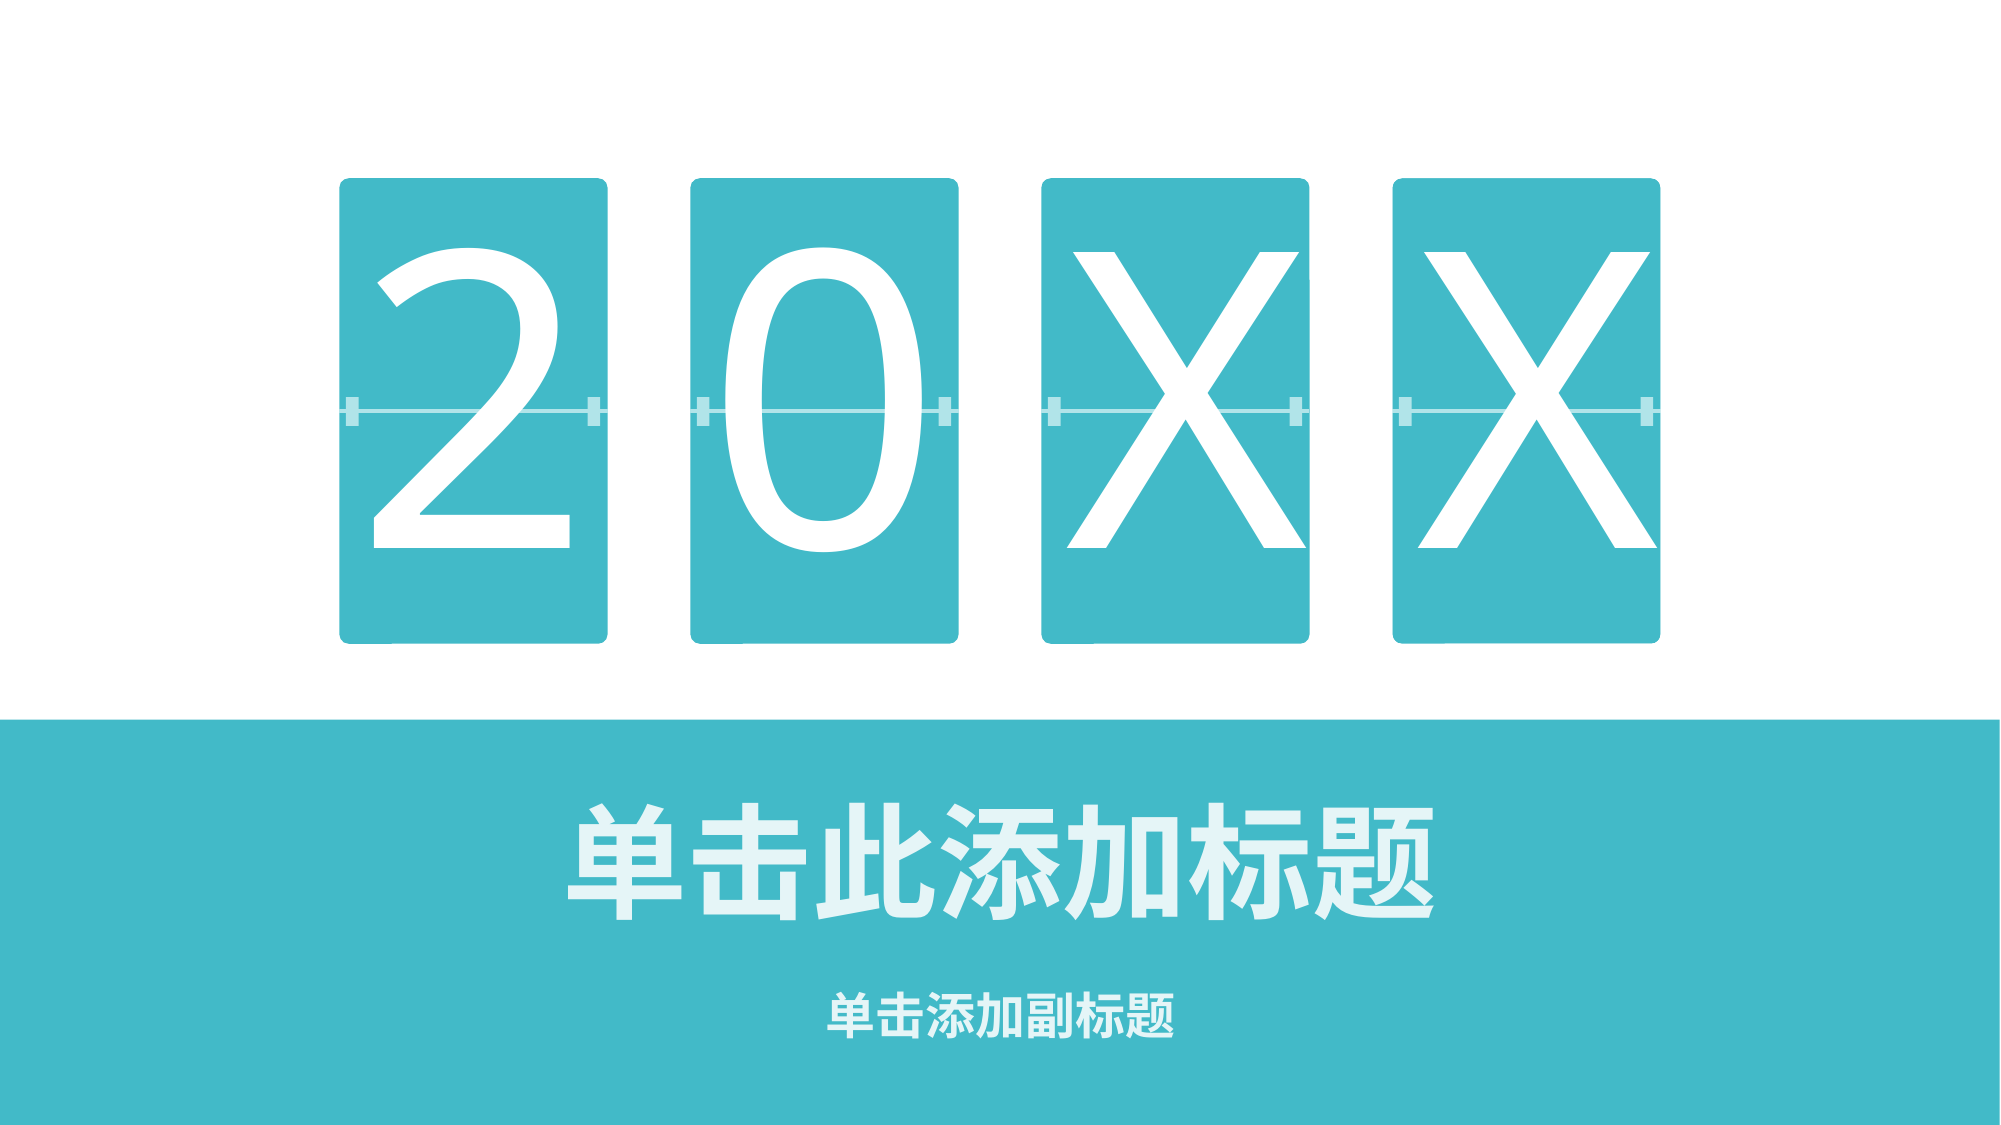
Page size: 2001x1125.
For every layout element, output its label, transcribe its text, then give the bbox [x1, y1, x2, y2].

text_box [690, 126, 959, 644]
text_box 单击此添加标题 [347, 793, 1654, 944]
text_box [0, 719, 2000, 1125]
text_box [1392, 178, 1661, 644]
text_box 单击添加副标题 [347, 983, 1654, 1053]
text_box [339, 126, 608, 644]
text_box [0, 0, 2000, 719]
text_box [1041, 126, 1318, 644]
